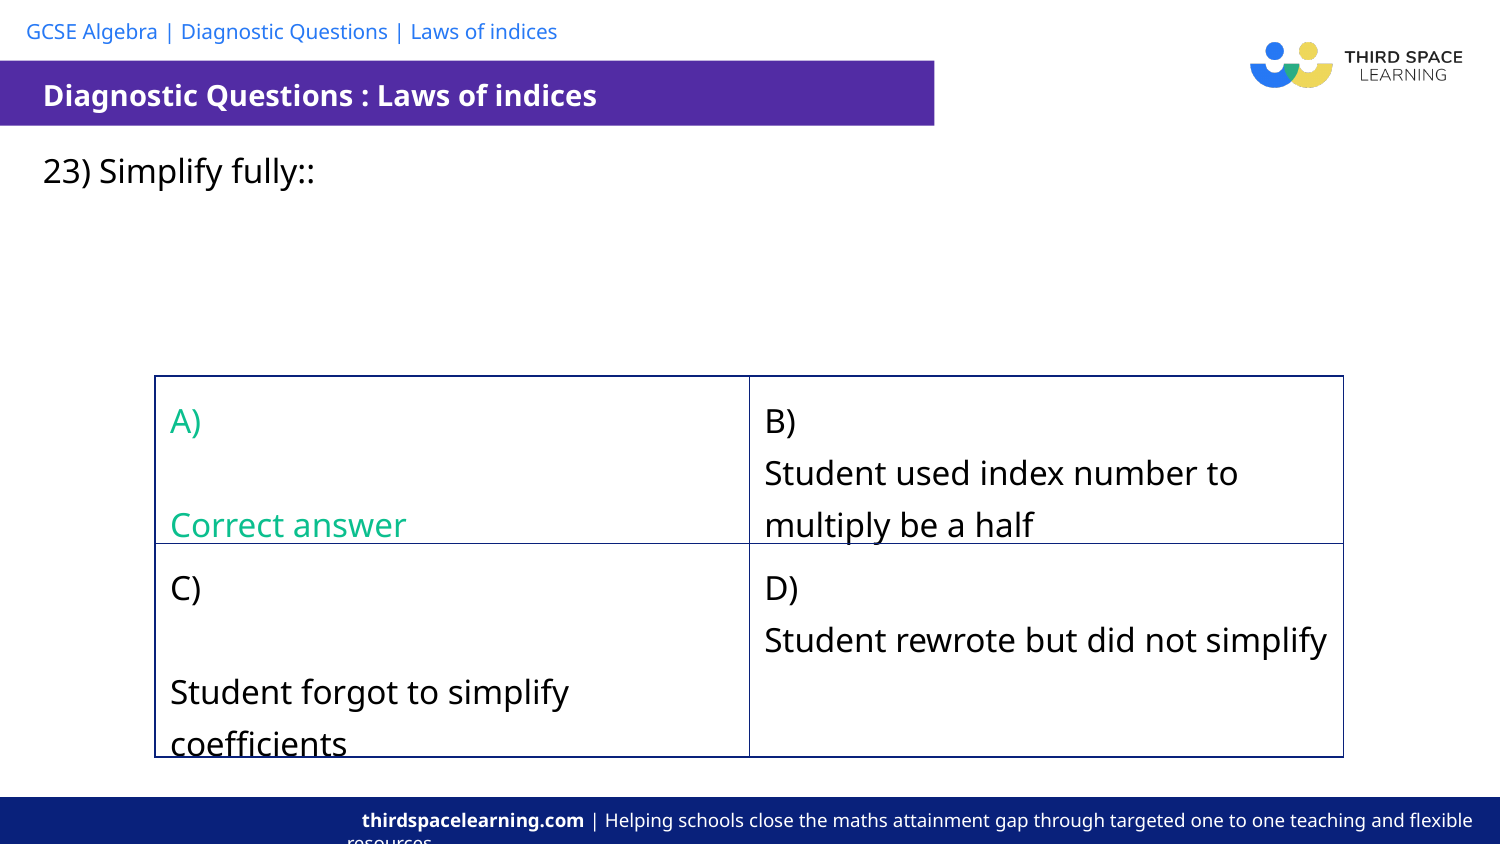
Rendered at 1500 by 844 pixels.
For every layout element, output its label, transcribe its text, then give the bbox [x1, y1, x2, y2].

picture [1250, 33, 1465, 99]
text_box Diagnostic Questions : Laws of indices [27, 61, 778, 127]
